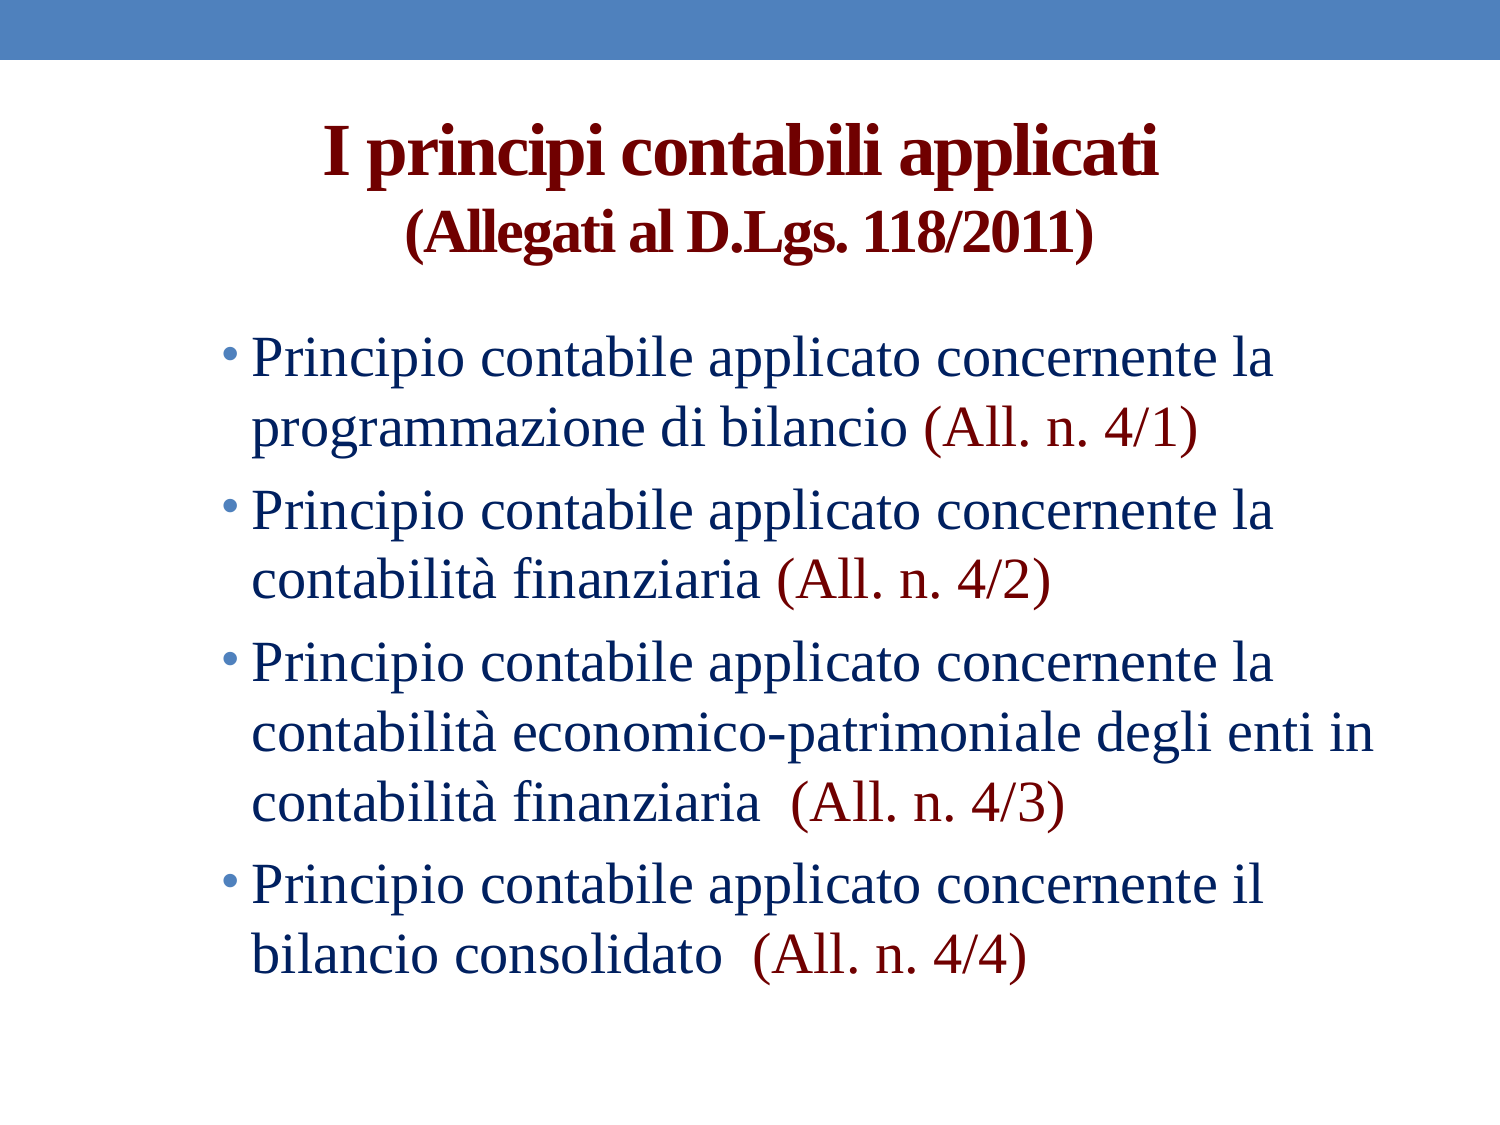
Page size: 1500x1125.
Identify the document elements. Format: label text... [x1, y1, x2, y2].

title I principi contabili applicati (Allegati al D.Lgs. 118/2011) [112, 54, 1388, 312]
list Principio contabile applicato concernente la programmazione di bilancio (All. n. 4/1) Principio contabile applicato concernente la contabilità finanziaria (All. n. 4/2) Principio contabile applicato concernente la contabilità economico-patrimoniale degli enti in contabilità finanziaria (All. n. 4/3) Principio contabile applicato concernente il bilancio consolidato (All. n. 4/4) [206, 311, 1482, 1103]
